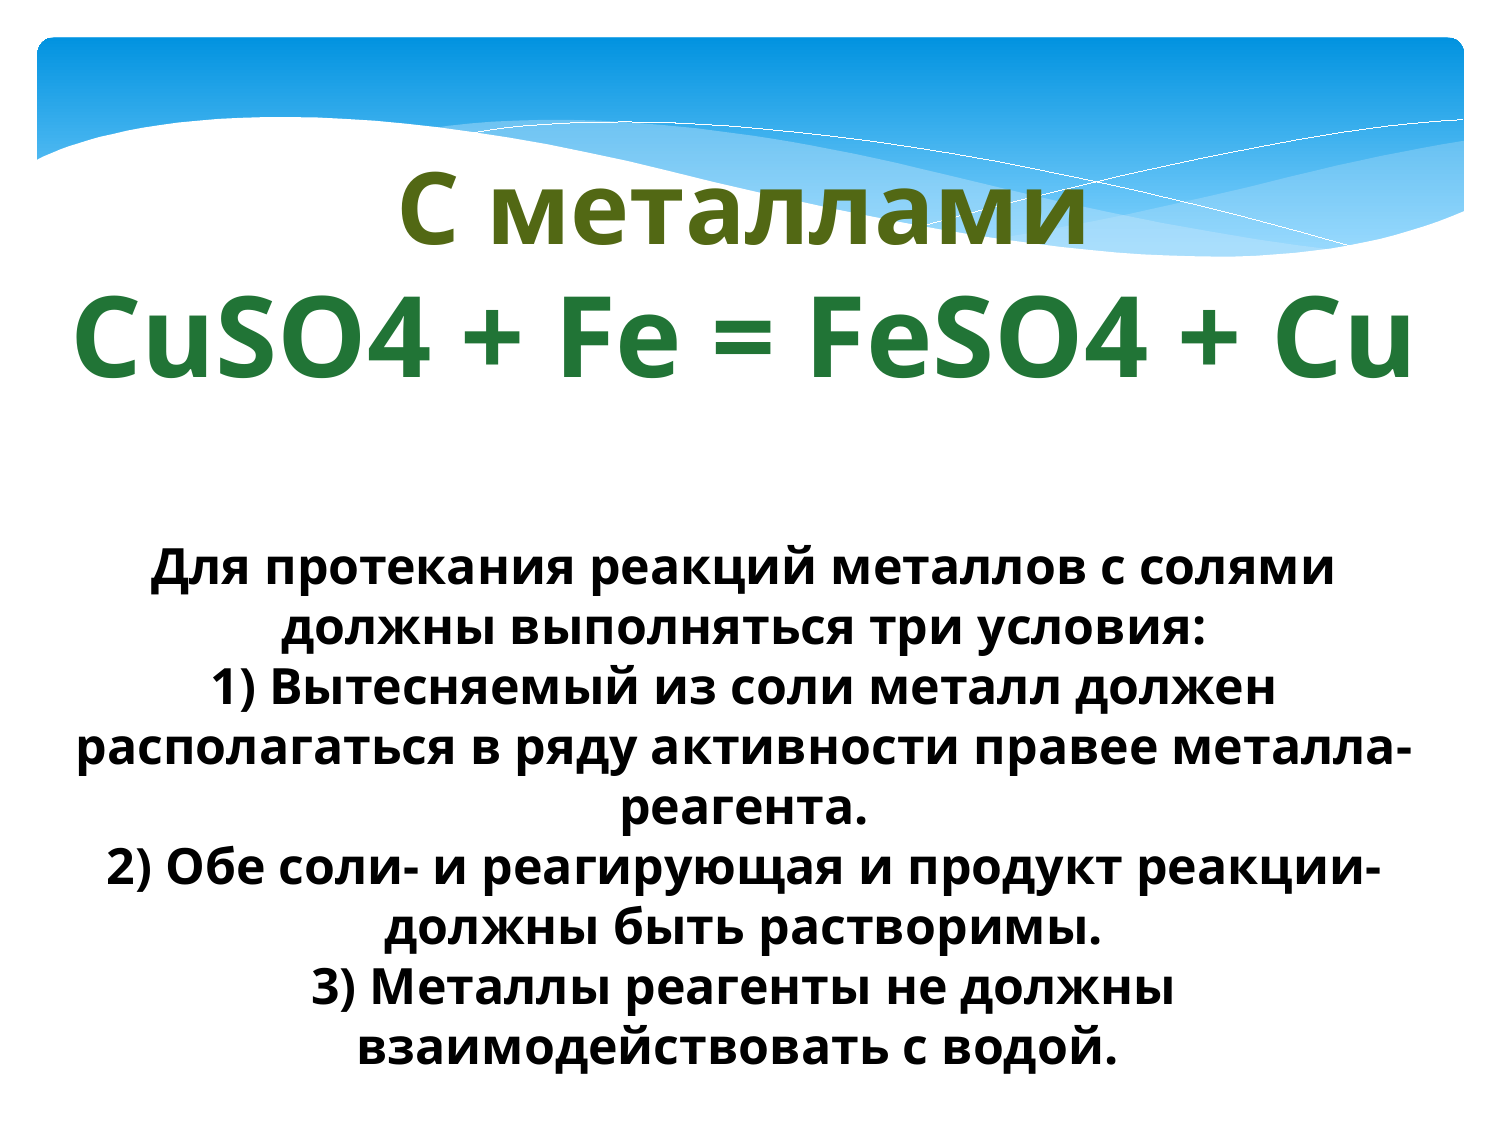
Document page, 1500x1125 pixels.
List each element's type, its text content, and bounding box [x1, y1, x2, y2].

text_box С металлами CuSO4 + Fe = FeSO4 + Cu Для протекания реакций металлов с солями должны выполняться три условия: 1) Вытесняемый из соли металл должен располагаться в ряду активности правее металла- реагента. 2) Обе соли- и реагирующая и продукт реакции- должны быть растворимы. 3) Металлы реагенты не должны взаимодействовать с водой. [29, 137, 1459, 1082]
